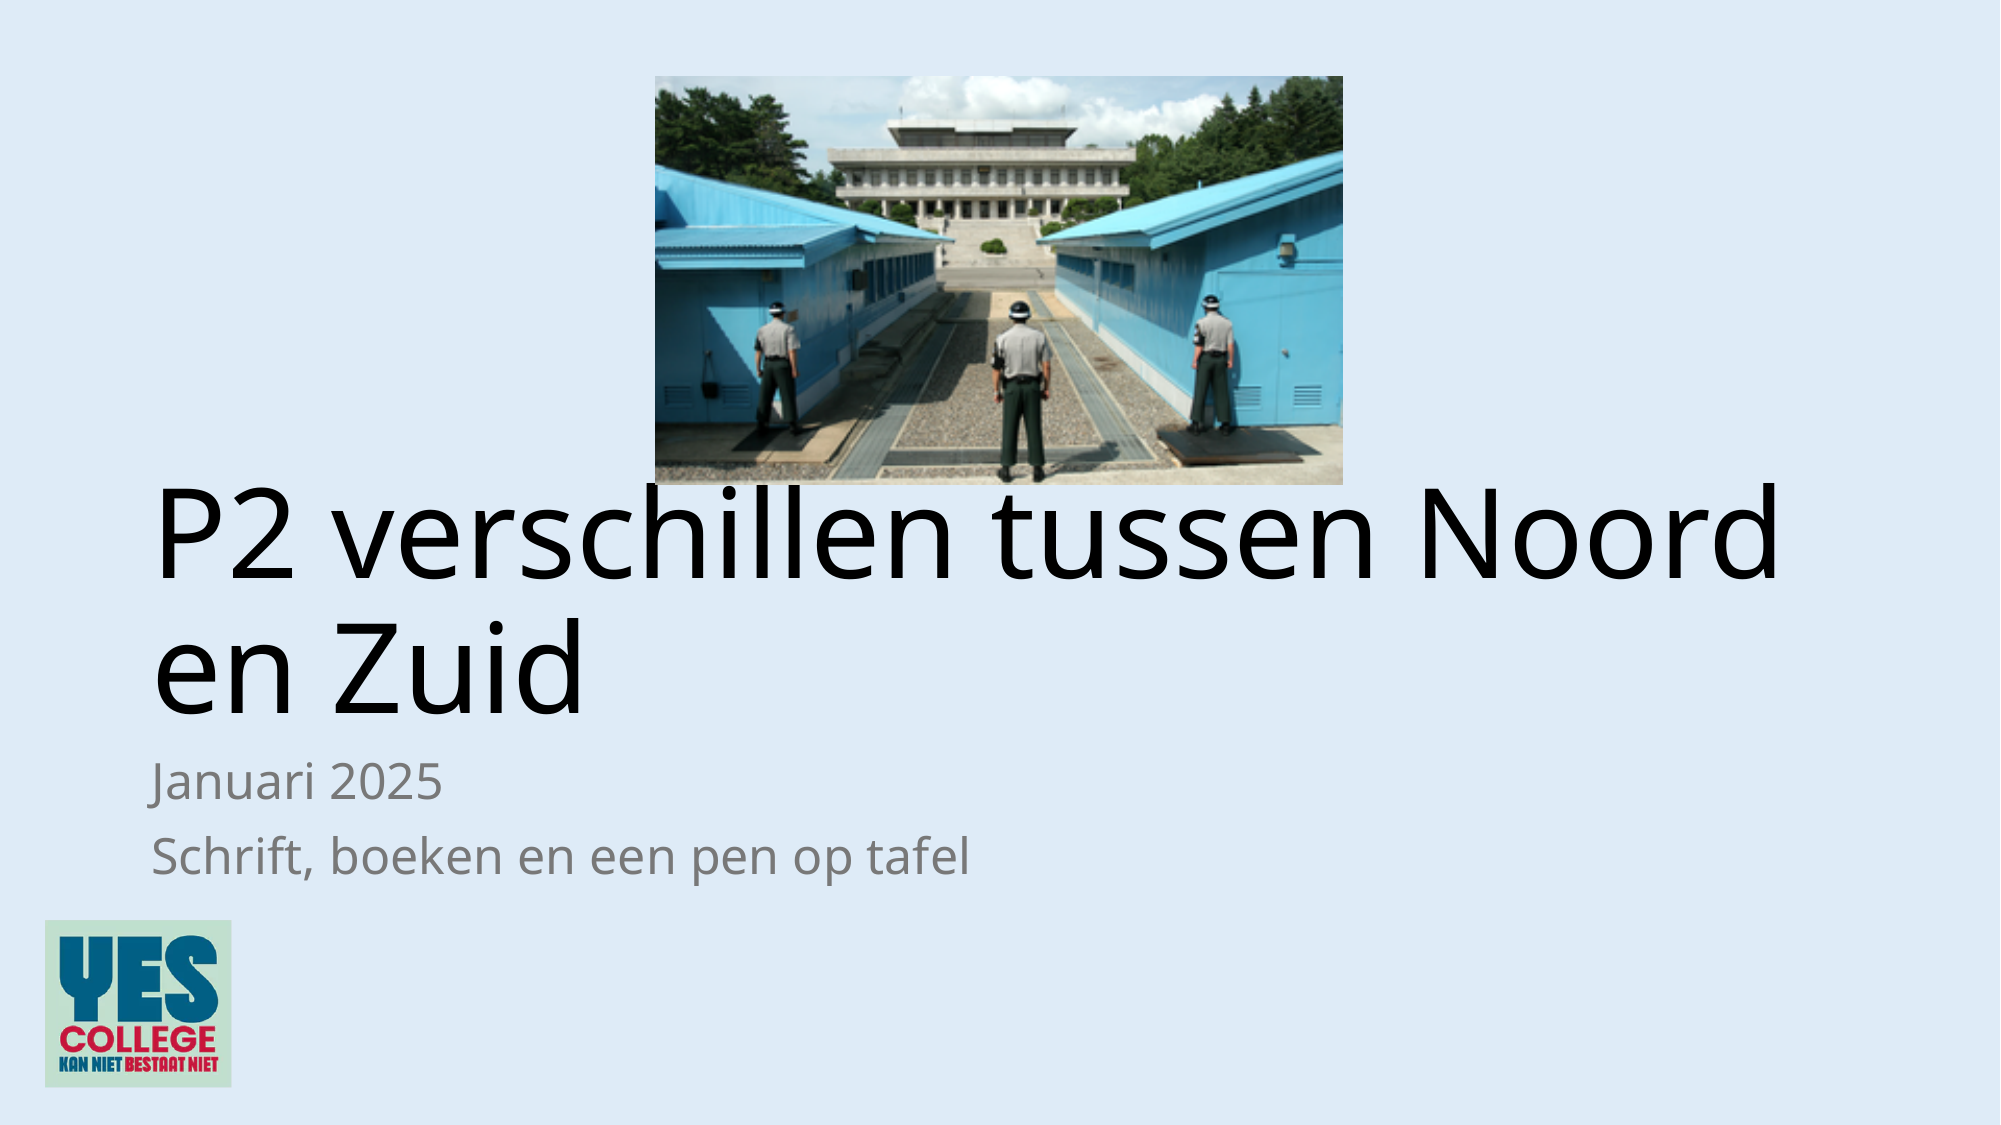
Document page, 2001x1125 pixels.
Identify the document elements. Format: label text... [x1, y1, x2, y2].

title P2 verschillen tussen Noord en Zuid [136, 280, 1899, 749]
picture [0, 913, 356, 1093]
picture [654, 75, 1344, 485]
list Januari 2025 Schrift, boeken en een pen op tafel [136, 748, 1862, 995]
